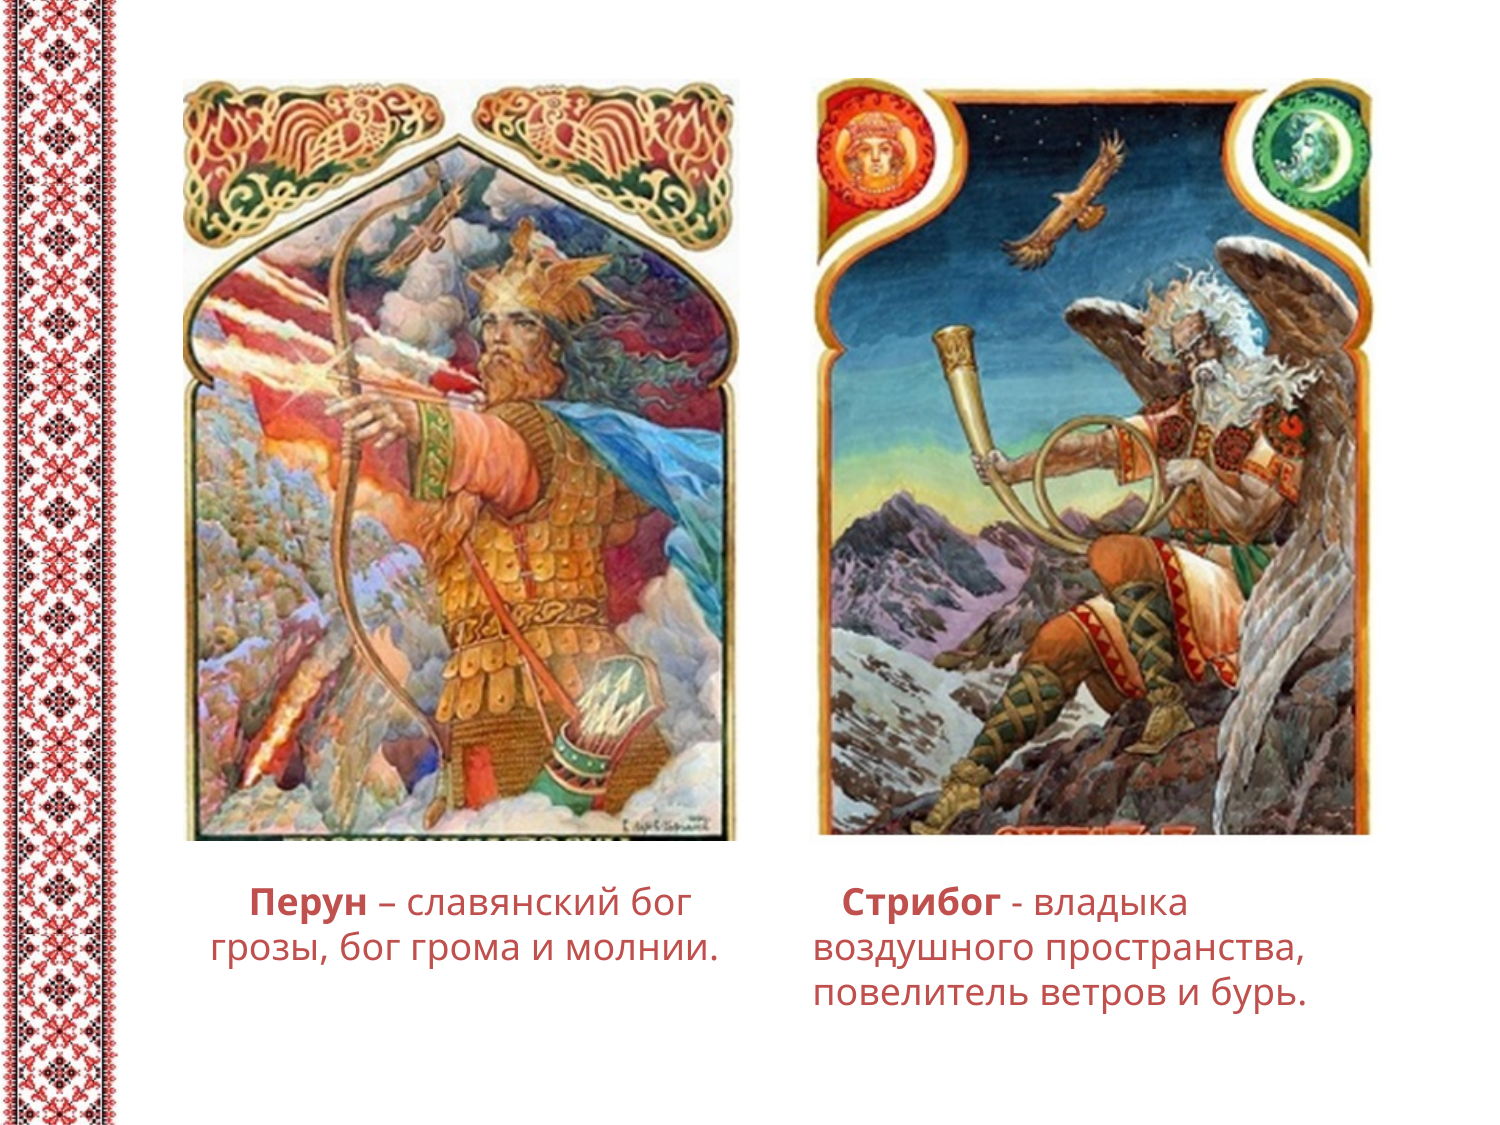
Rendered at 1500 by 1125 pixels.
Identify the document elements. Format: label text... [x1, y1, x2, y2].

picture [808, 77, 1381, 848]
picture [0, 935, 155, 1124]
text_box Перун – славянский бог грозы, бог грома и молнии. [194, 870, 739, 976]
picture [0, 752, 155, 934]
picture [182, 77, 741, 841]
picture [0, 185, 155, 373]
picture [0, 563, 155, 751]
picture [0, 374, 155, 562]
text_box Стрибог - владыка воздушного пространства, повелитель ветров и бурь. [797, 870, 1436, 1021]
picture [0, 0, 155, 184]
